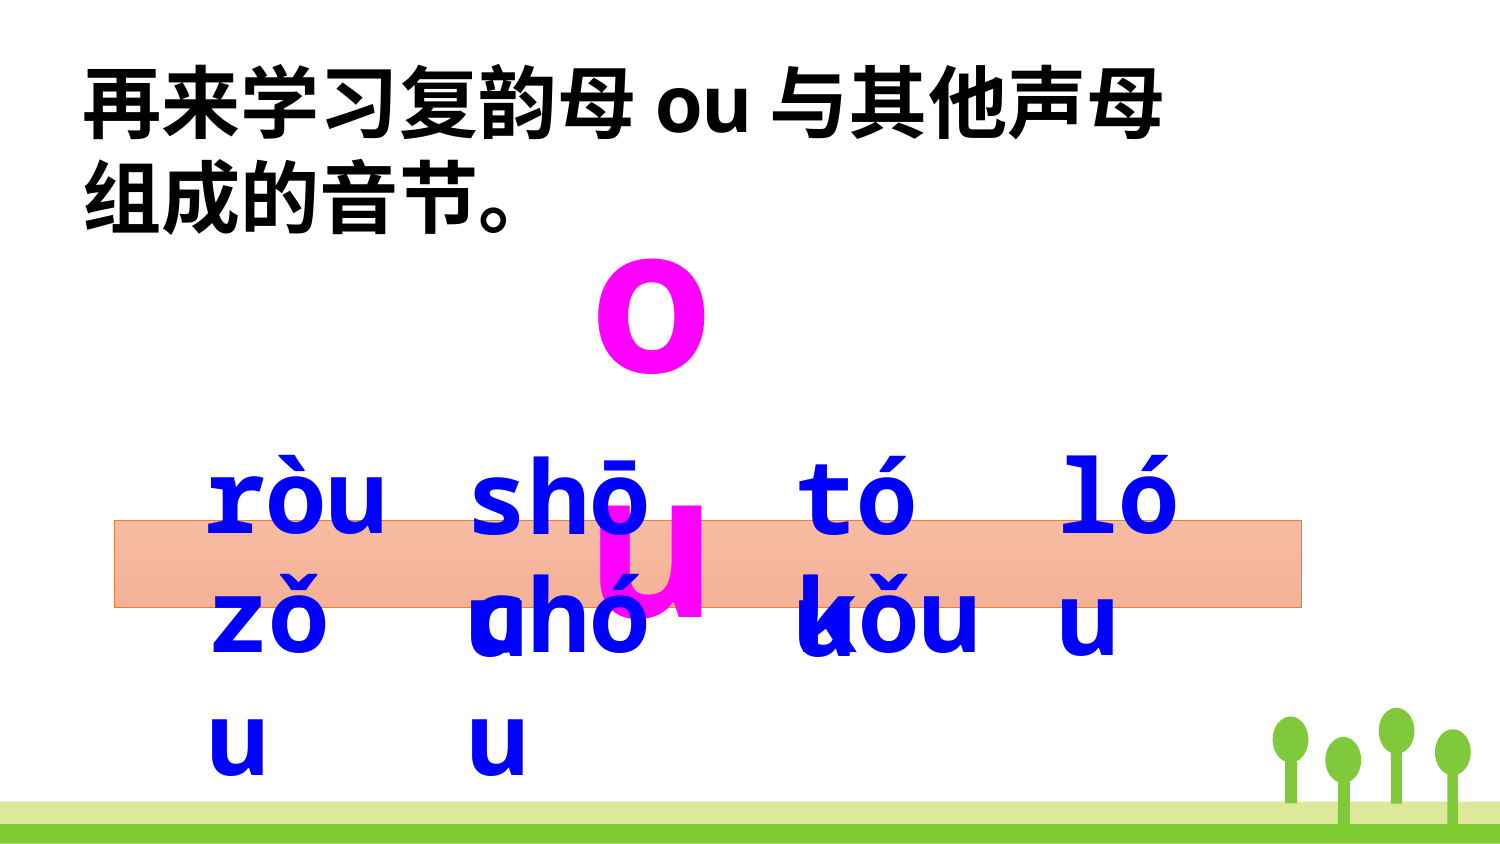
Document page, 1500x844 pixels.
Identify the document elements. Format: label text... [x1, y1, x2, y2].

text_box [390, 520, 455, 608]
text_box ròu [192, 426, 403, 560]
text_box kǒu [786, 545, 1028, 679]
text_box [1242, 520, 1302, 608]
text_box zǒu [196, 545, 390, 707]
text_box shōu [455, 426, 698, 545]
text_box chóu [455, 545, 698, 707]
text_box ou [579, 162, 818, 664]
text_box 再来学习复韵母ou与其他声母组成的音节。 [70, 46, 1243, 249]
text_box [978, 520, 1046, 608]
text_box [0, 707, 1500, 844]
text_box [114, 520, 196, 608]
text_box lóu [1046, 425, 1242, 682]
text_box tóu [783, 426, 978, 683]
